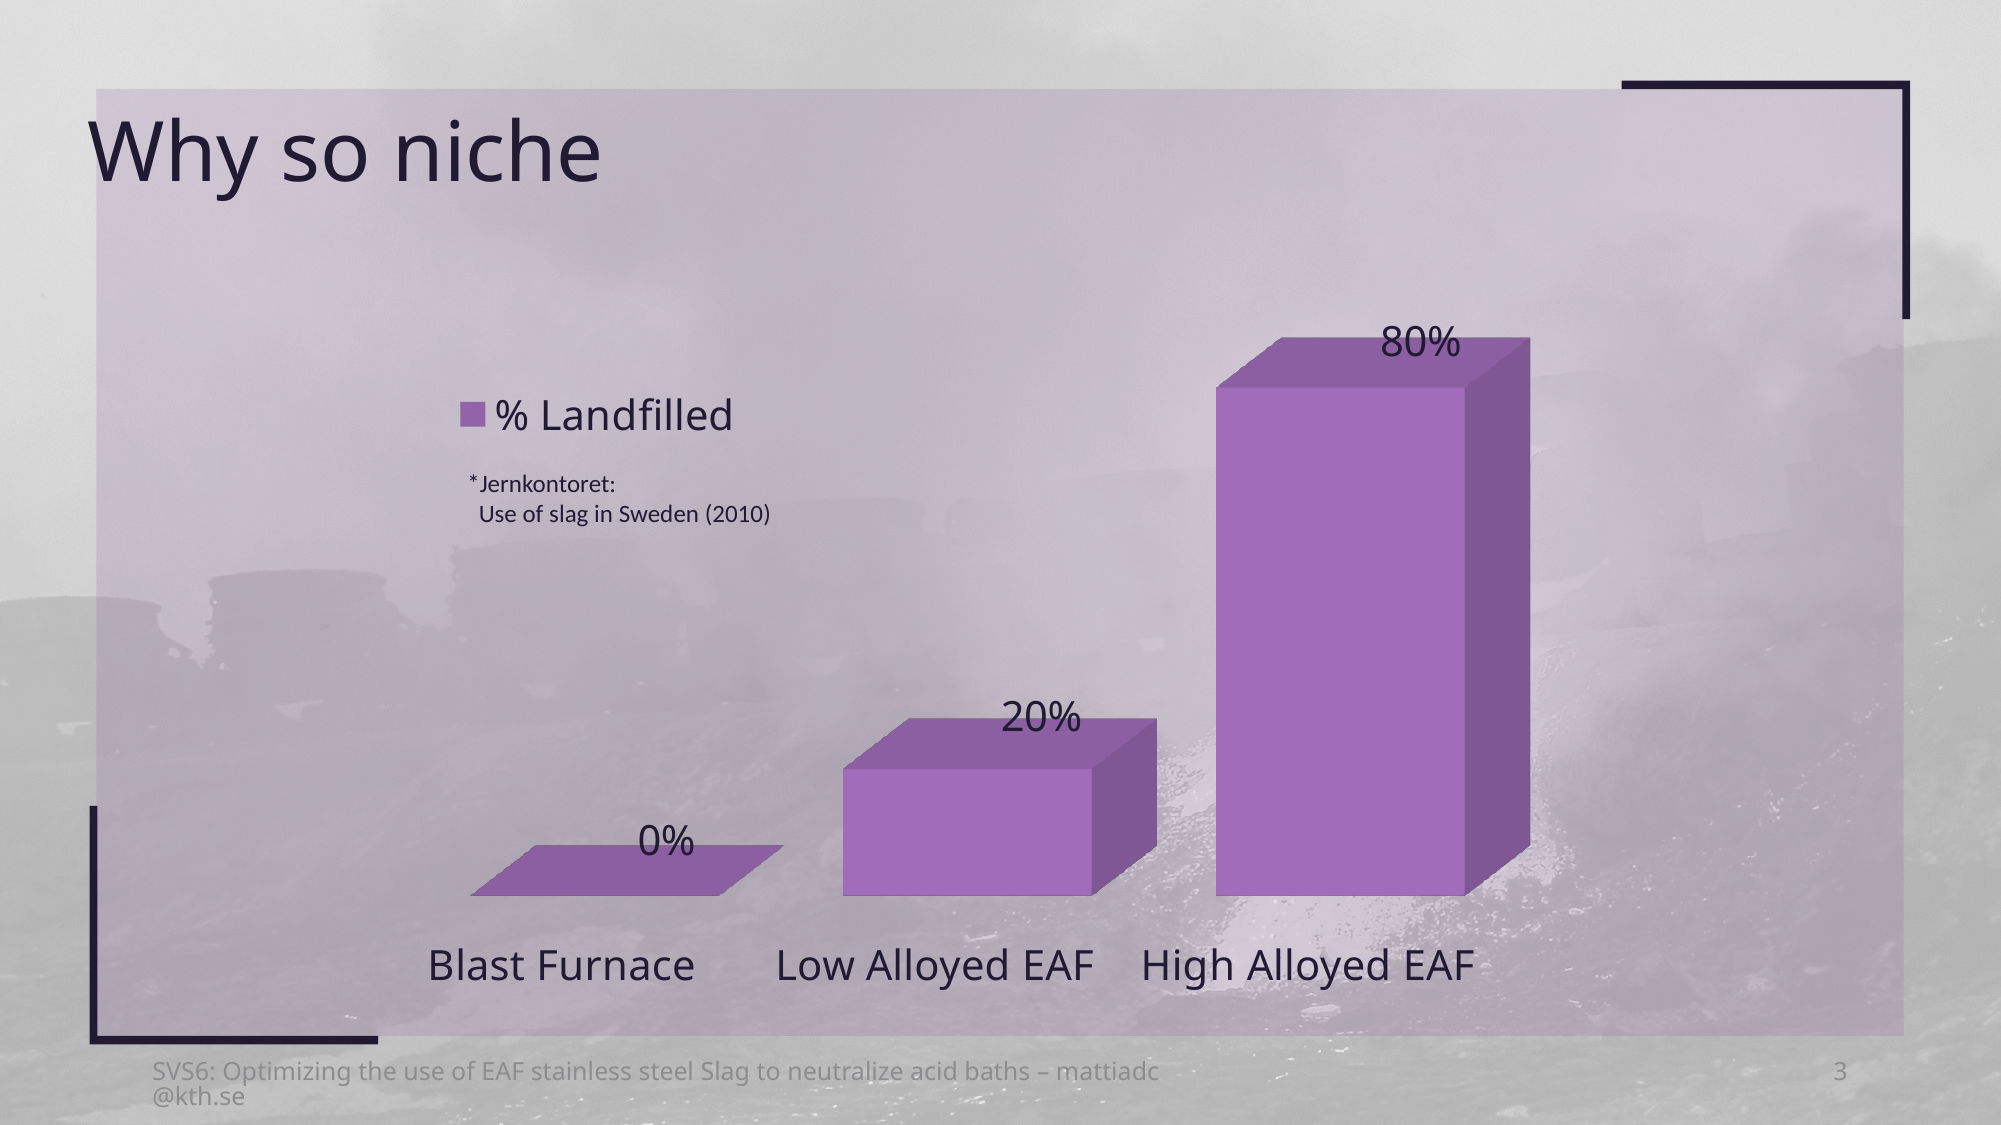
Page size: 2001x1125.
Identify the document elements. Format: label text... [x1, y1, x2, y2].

slide_number 3 [1728, 1042, 1863, 1103]
text_box Why so niche [72, 90, 620, 206]
footer SVS6: Optimizing the use of EAF stainless steel Slag to neutralize acid baths – mattiadc@kth.se [137, 1042, 1196, 1103]
chart [333, 298, 1667, 1007]
